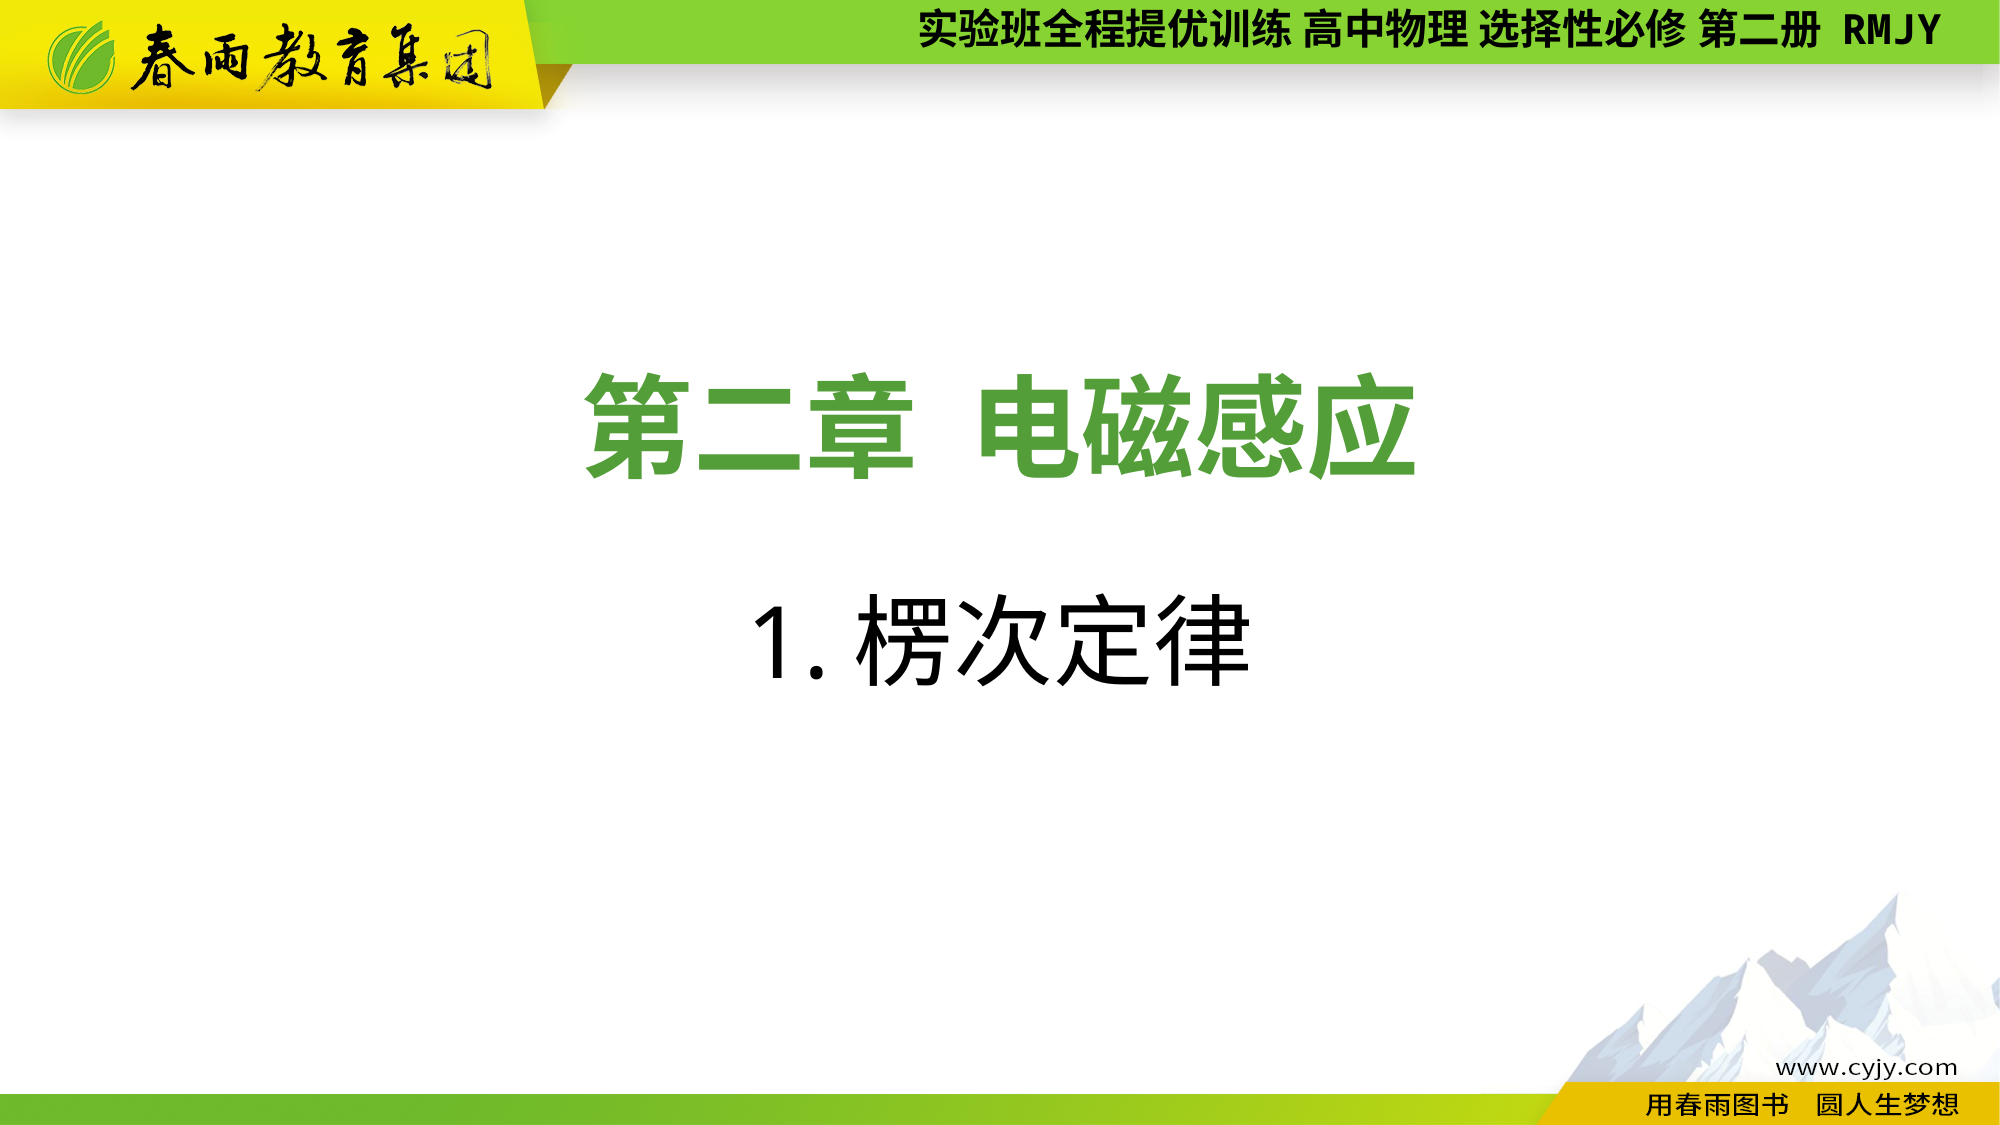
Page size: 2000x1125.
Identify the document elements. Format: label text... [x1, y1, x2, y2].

picture [0, 0, 2000, 1125]
text_box 第二章 电磁感应 [54, 282, 1946, 500]
text_box 1.楞次定律 [54, 511, 1946, 706]
